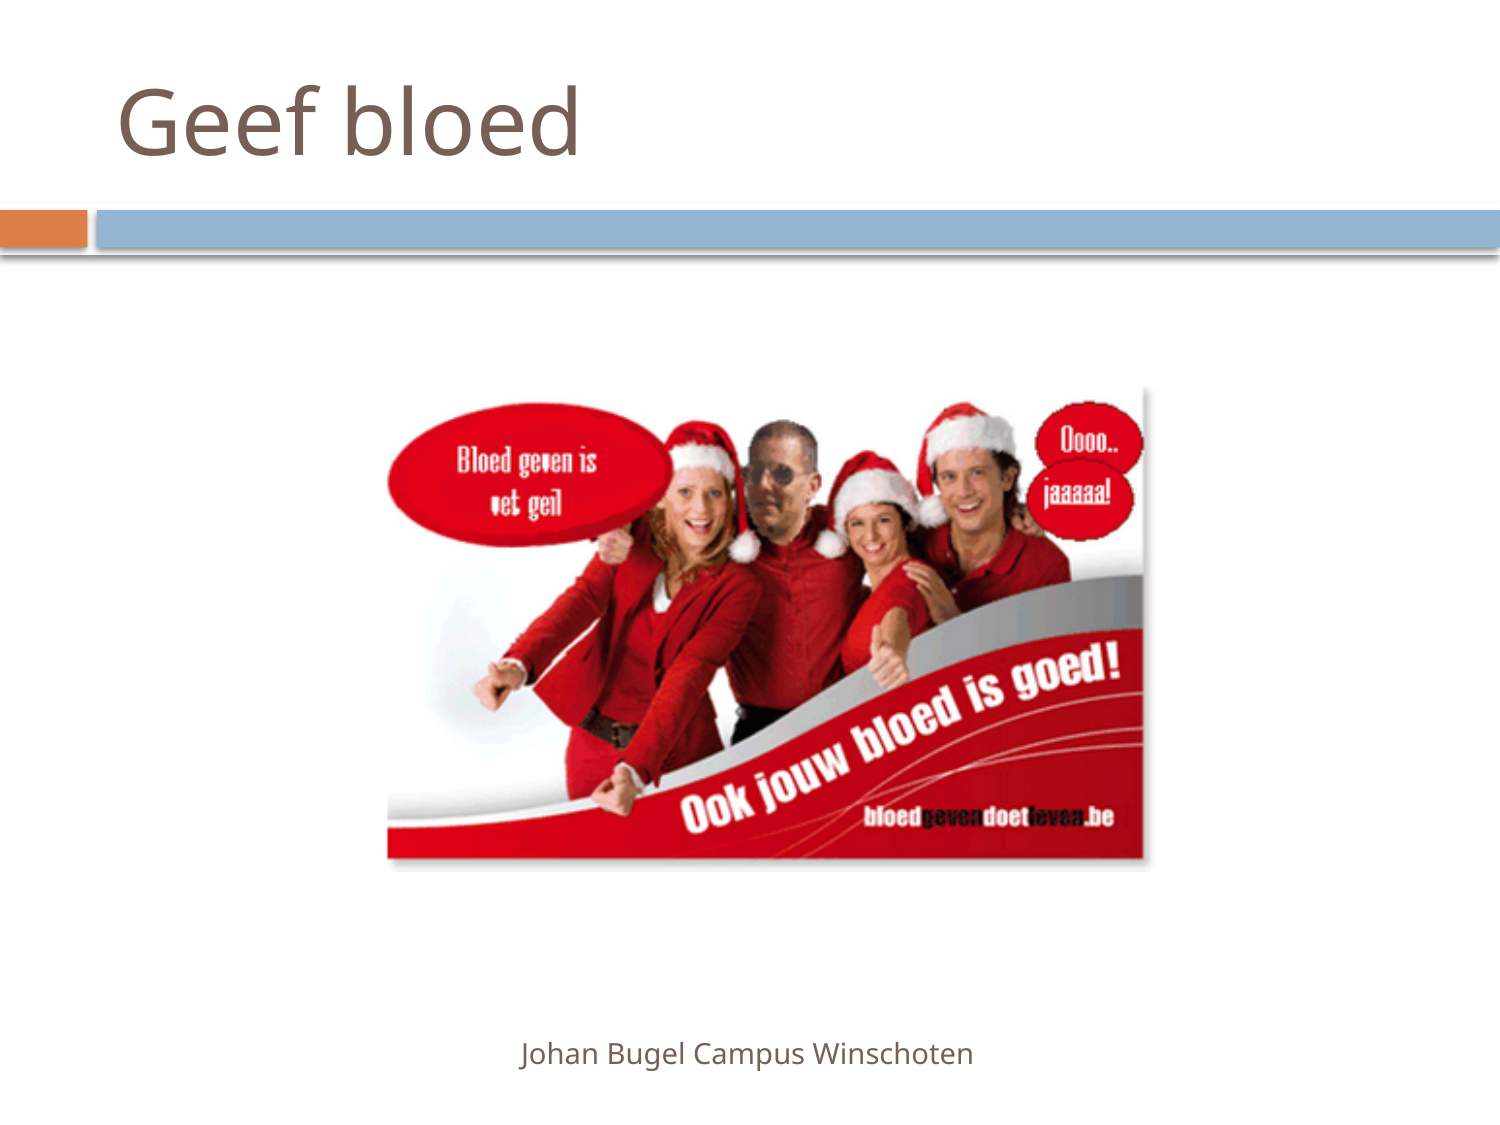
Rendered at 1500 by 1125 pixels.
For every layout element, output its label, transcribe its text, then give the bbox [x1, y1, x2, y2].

footer Johan Bugel Campus Winschoten [99, 1024, 990, 1085]
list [386, 385, 1161, 872]
title Geef bloed [100, 37, 1438, 200]
